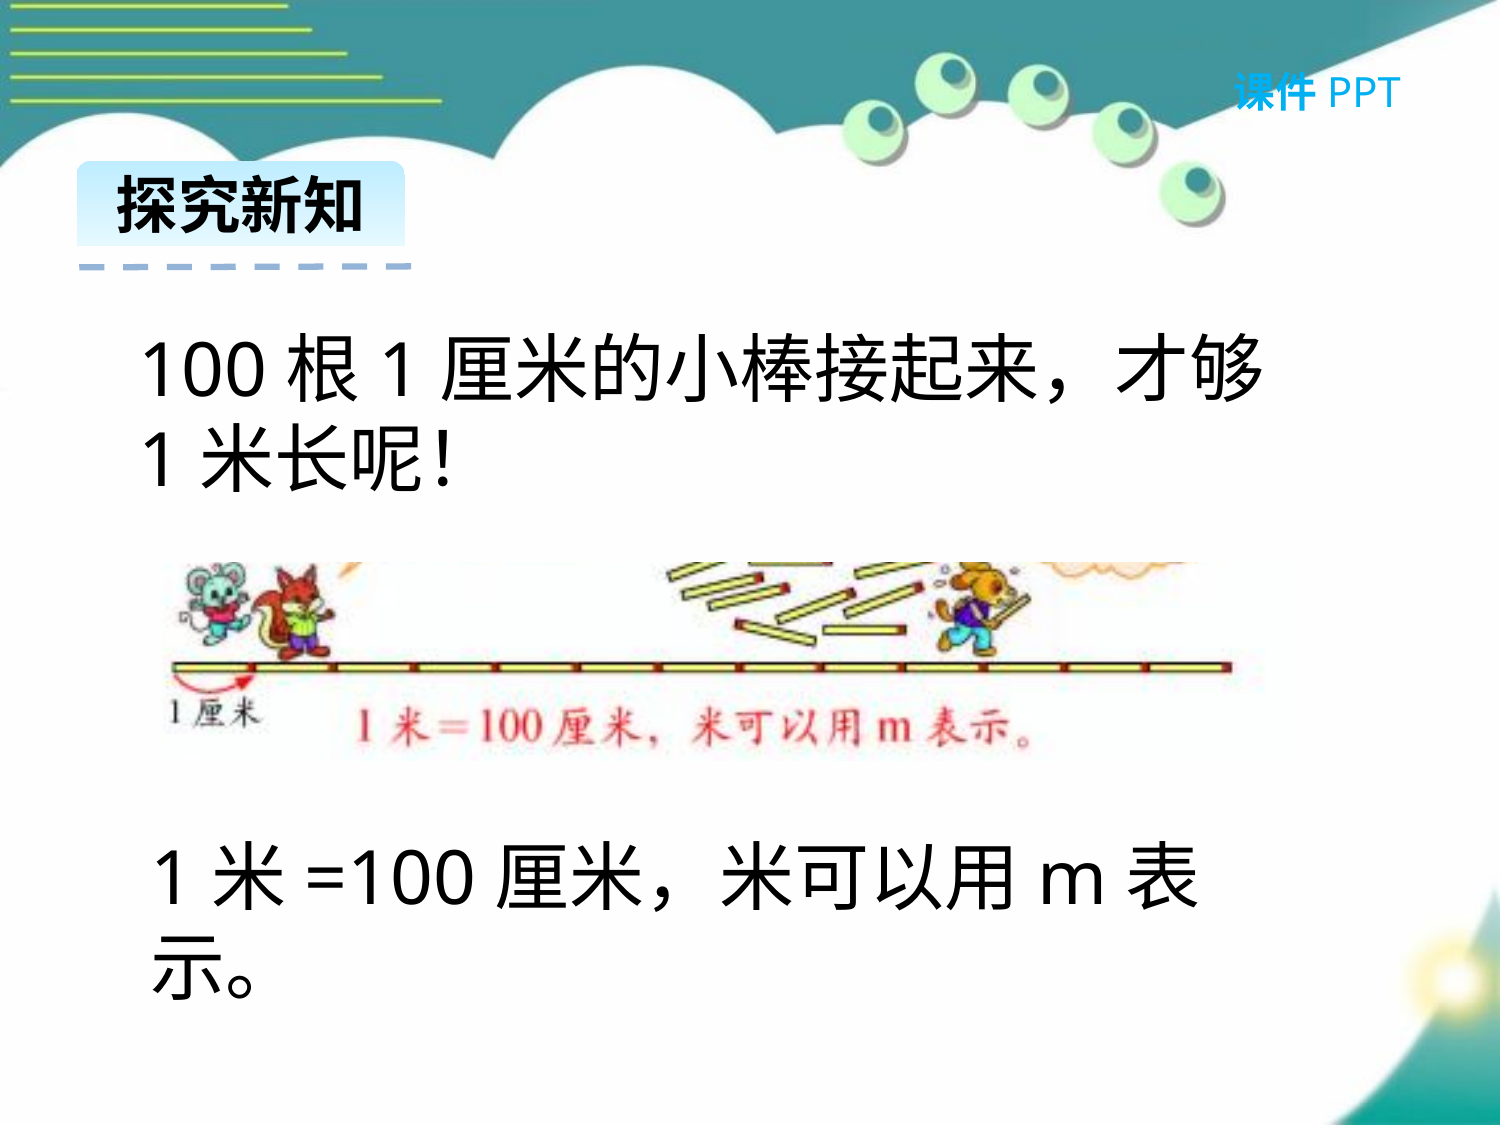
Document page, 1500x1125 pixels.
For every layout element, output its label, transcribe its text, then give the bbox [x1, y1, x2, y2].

text_box 课件PPT [1218, 58, 1418, 124]
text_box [76, 160, 420, 268]
text_box 100根1厘米的小棒接起来，才够1米长呢！ [123, 314, 1309, 510]
picture [0, 0, 1500, 1125]
text_box 1米=100厘米，米可以用m表示。 [135, 822, 1320, 1018]
